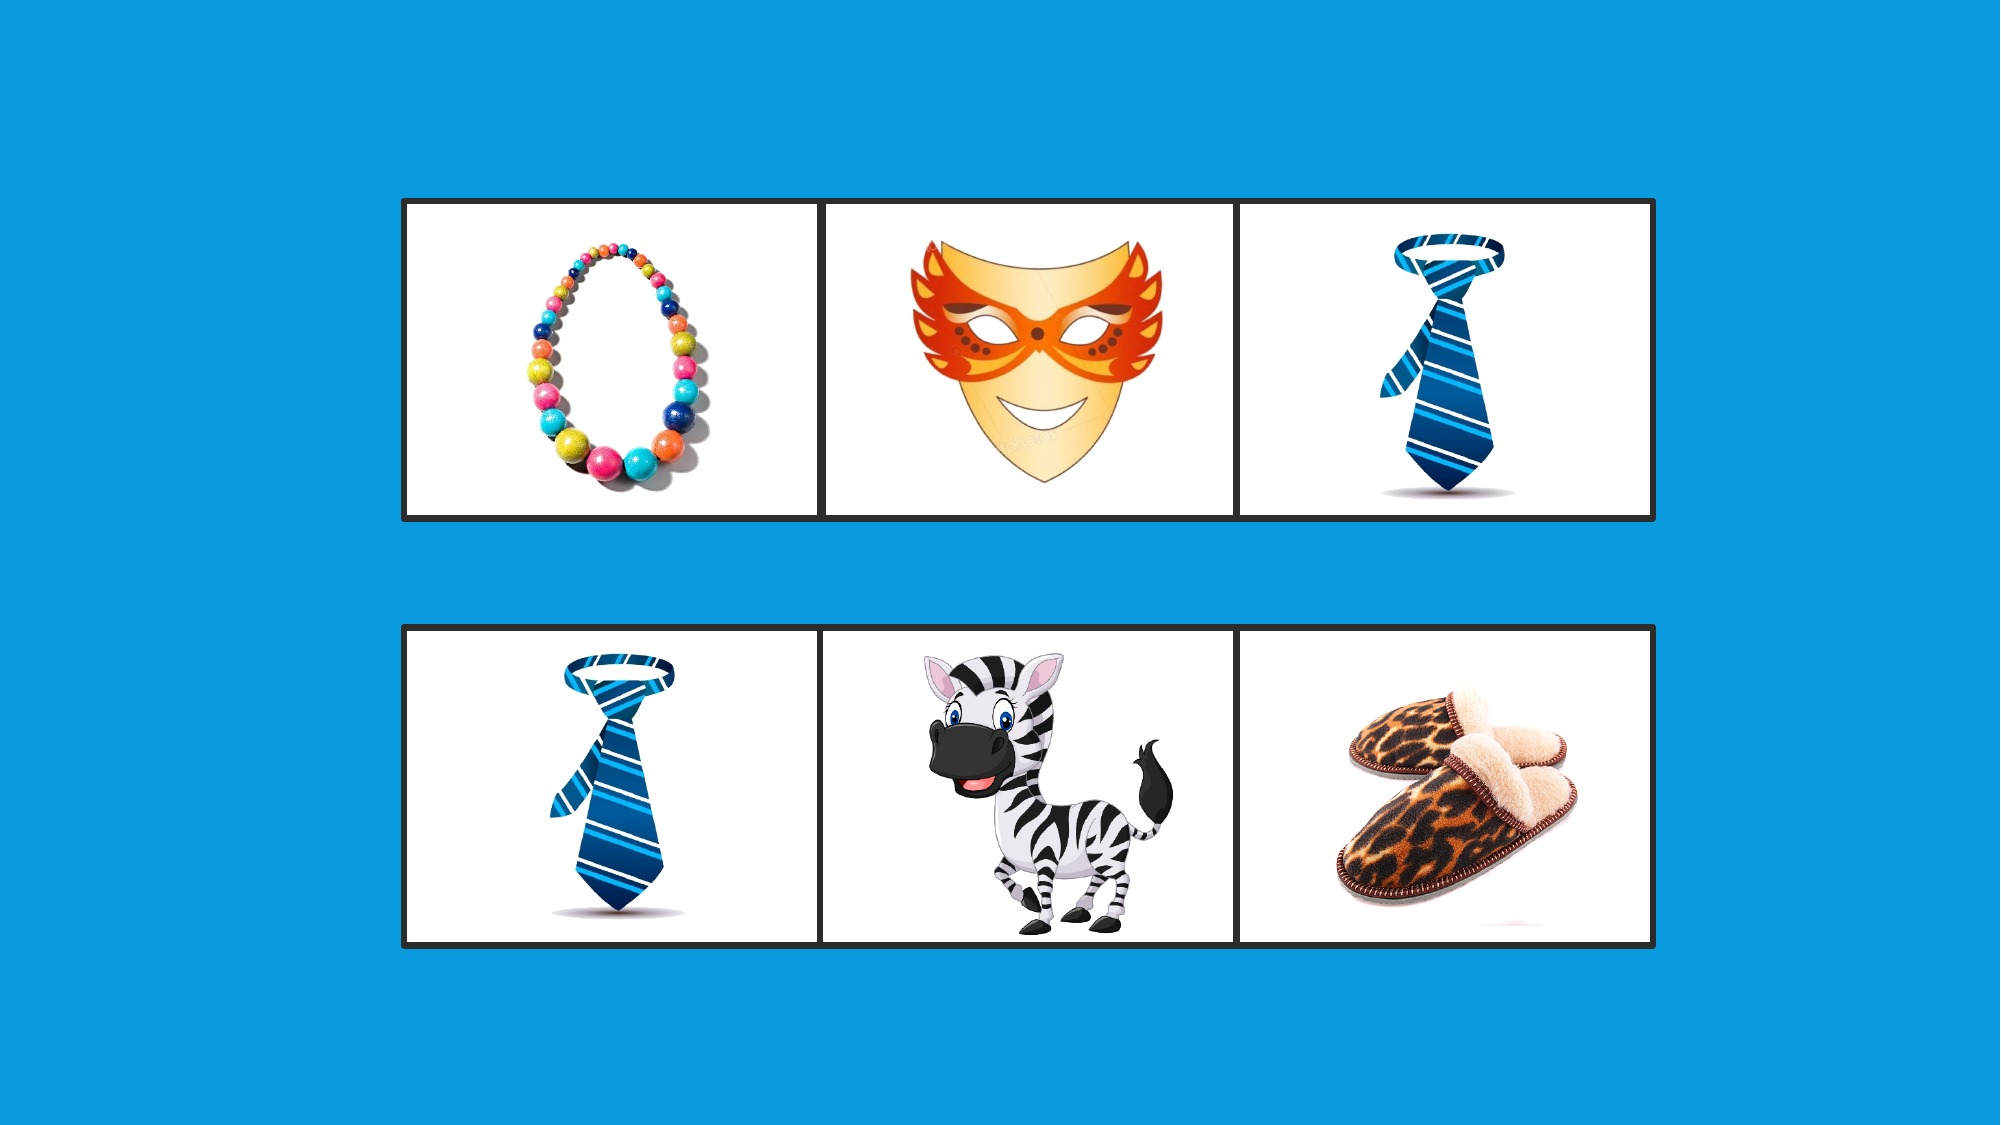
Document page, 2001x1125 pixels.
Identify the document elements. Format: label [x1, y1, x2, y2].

text_box [1235, 626, 1654, 946]
text_box [1235, 200, 1654, 520]
text_box [403, 200, 821, 520]
text_box [819, 626, 1235, 946]
picture [402, 199, 1655, 521]
picture [402, 625, 1655, 948]
text_box [403, 626, 819, 946]
text_box [821, 200, 1235, 520]
